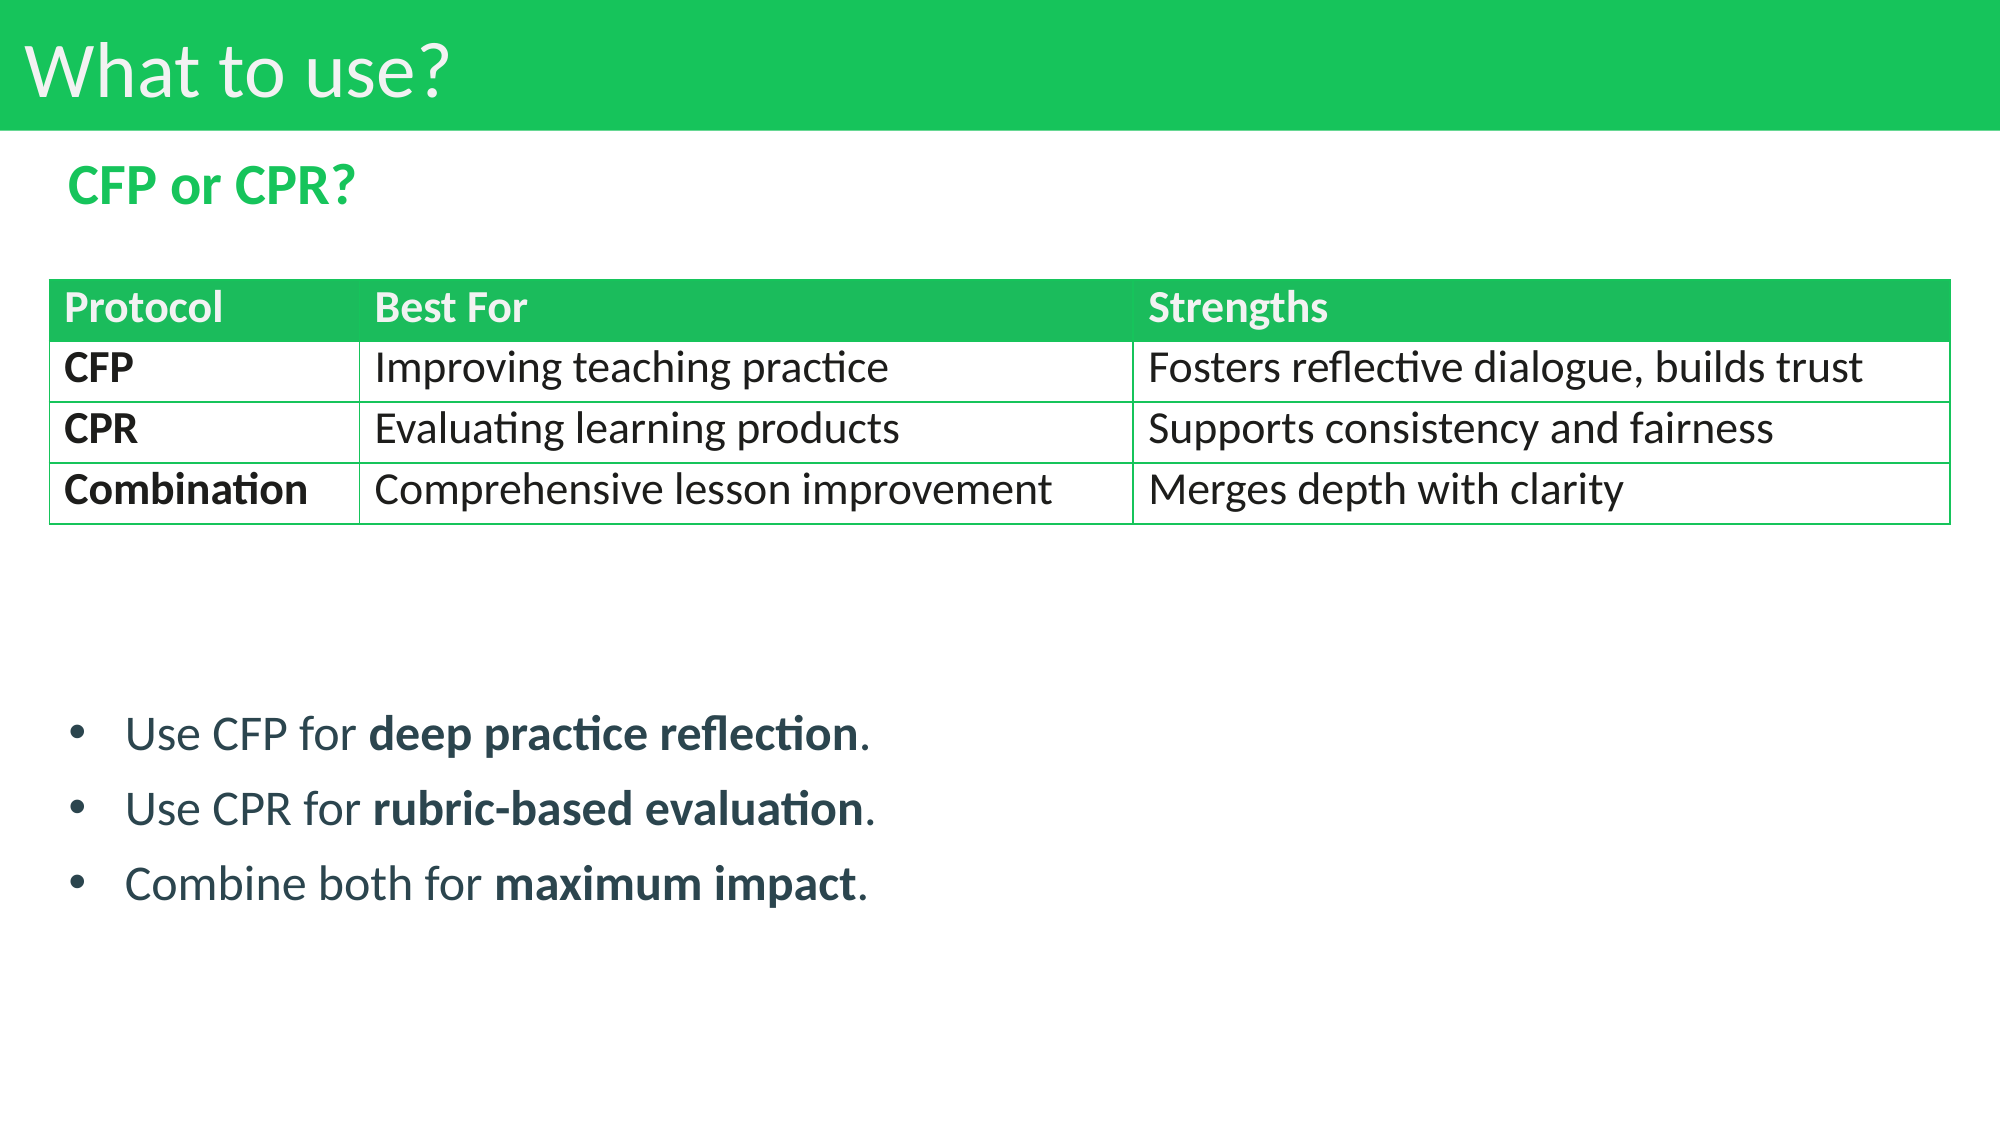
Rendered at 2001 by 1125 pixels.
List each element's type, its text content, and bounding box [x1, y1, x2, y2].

title What to use? [16, 13, 1976, 131]
table_cell Supports consistency and fairness [1134, 403, 1949, 462]
table_cell Comprehensive lesson improvement [360, 464, 1132, 523]
table_cell Merges depth with clarity [1134, 464, 1949, 523]
table_header Protocol [50, 281, 359, 340]
table_header Strengths [1134, 281, 1949, 340]
table_cell Fosters reflective dialogue, builds trust [1134, 342, 1949, 401]
table_cell CPR [50, 403, 359, 462]
table_cell Combination [50, 464, 359, 523]
table_cell Improving teaching practice [360, 342, 1132, 401]
table_cell Evaluating learning products [360, 403, 1132, 462]
list CFP or CPR? [16, 140, 1976, 231]
list Use CFP for deep practice reflection. Use CPR for rubric-based evaluation. Combine both for maximum impact. [16, 699, 1976, 1108]
table_cell CFP [50, 342, 359, 401]
table_header Best For [360, 281, 1132, 340]
